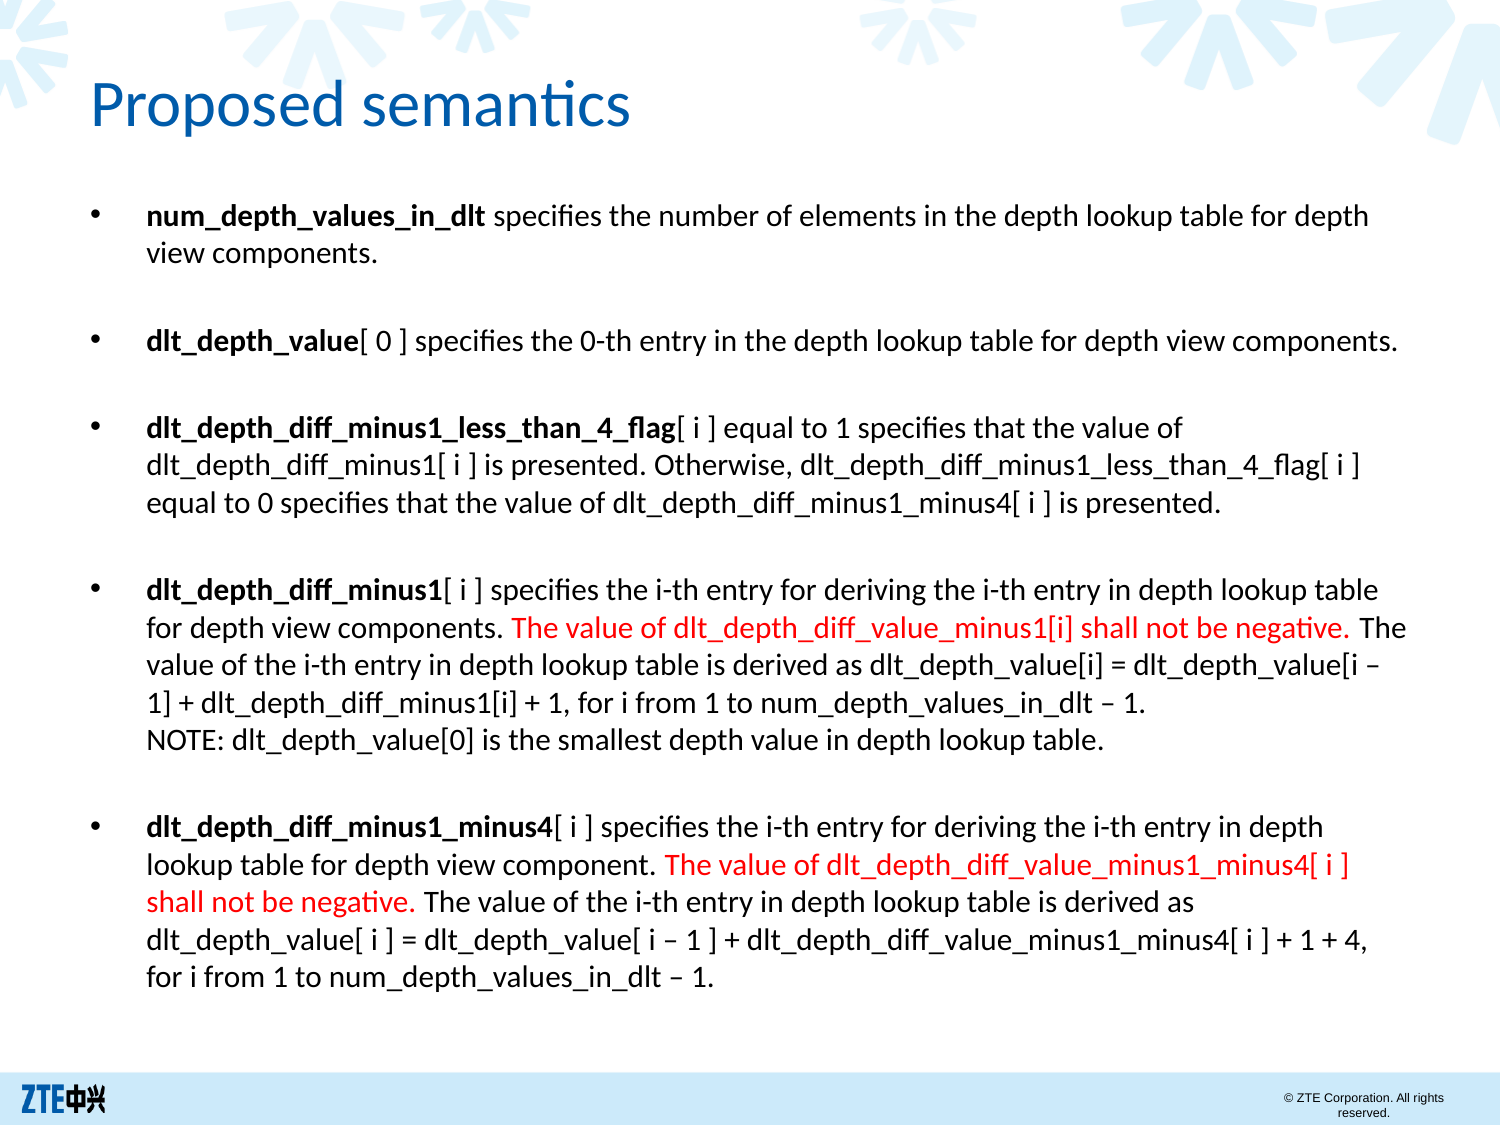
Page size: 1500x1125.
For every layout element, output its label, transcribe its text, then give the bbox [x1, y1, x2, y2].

picture [0, 0, 1500, 1125]
list num_depth_values_in_dlt specifies the number of elements in the depth lookup table for depth view components. dlt_depth_value[ 0 ] specifies the 0-th entry in the depth lookup table for depth view components. dlt_depth_diff_minus1_less_than_4_flag[ i ] equal to 1 specifies that the value of dlt_depth_diff_minus1[ i ] is presented. Otherwise, dlt_depth_diff_minus1_less_than_4_flag[ i ] equal to 0 specifies that the value of dlt_depth_diff_minus1_minus4[ i ] is presented. dlt_depth_diff_minus1[ i ] specifies the i-th entry for deriving the i-th entry in depth lookup table for depth view components. The value of dlt_depth_diff_value_minus1[i] shall not be negative. The value of the i-th entry in depth lookup table is derived as dlt_depth_value[i] = dlt_depth_value[i – 1] + dlt_depth_diff_minus1[i] + 1, for i from 1 to num_depth_values_in_dlt – 1. NOTE: dlt_depth_value[0] is the smallest depth value in depth lookup table. dlt_depth_diff_minus1_minus4[ i ] specifies the i-th entry for deriving the i-th entry in depth lookup table for depth view component. The value of dlt_depth_diff_value_minus1_minus4[ i ] shall not be negative. The value of the i-th entry in depth lookup table is derived as dlt_depth_value[ i ] = dlt_depth_value[ i – 1 ] + dlt_depth_diff_value_minus1_minus4[ i ] + 1 + 4, for i from 1 to num_depth_values_in_dlt – 1. [75, 187, 1425, 1068]
title Proposed semantics [75, 25, 1425, 175]
